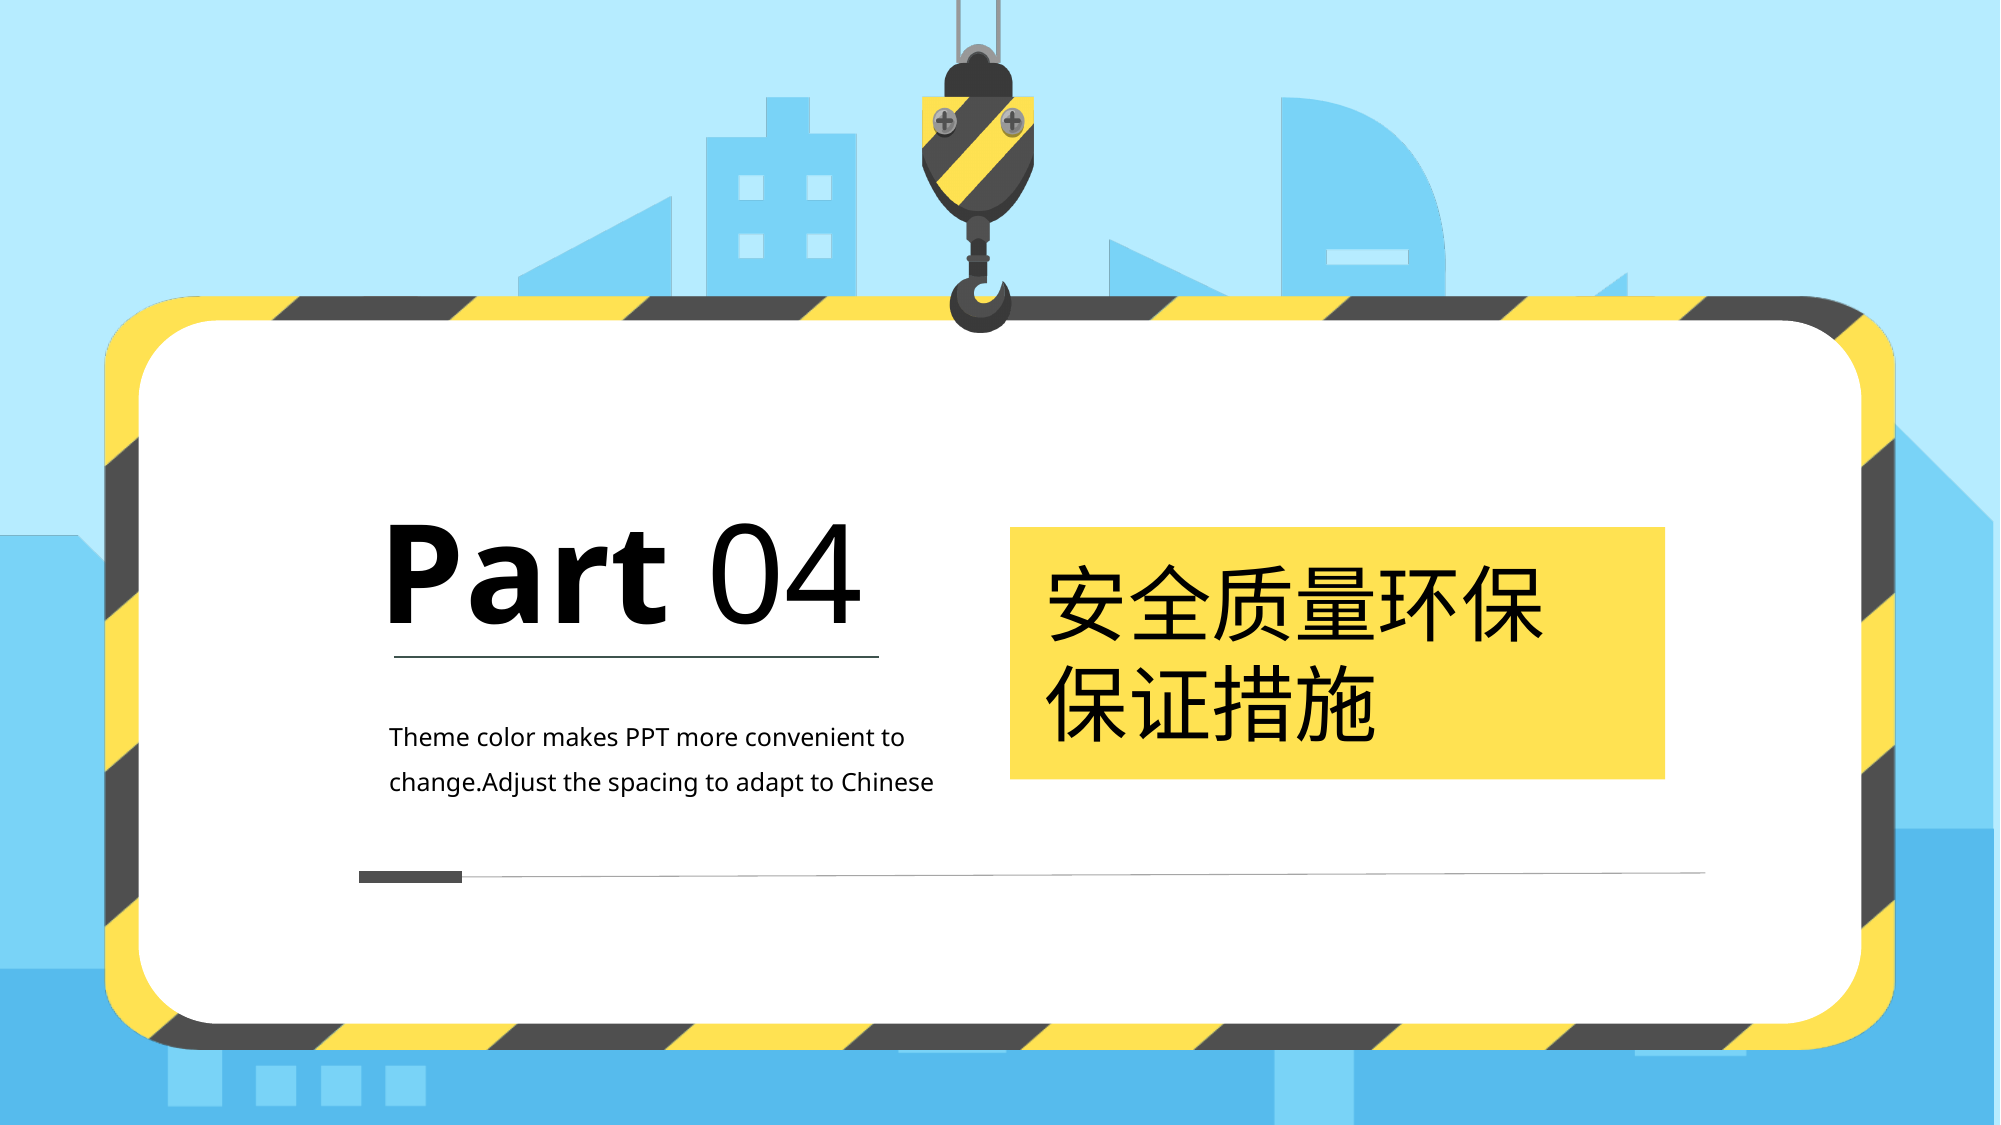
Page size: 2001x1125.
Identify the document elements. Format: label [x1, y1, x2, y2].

picture [0, 0, 2000, 1125]
text_box [461, 872, 1706, 877]
